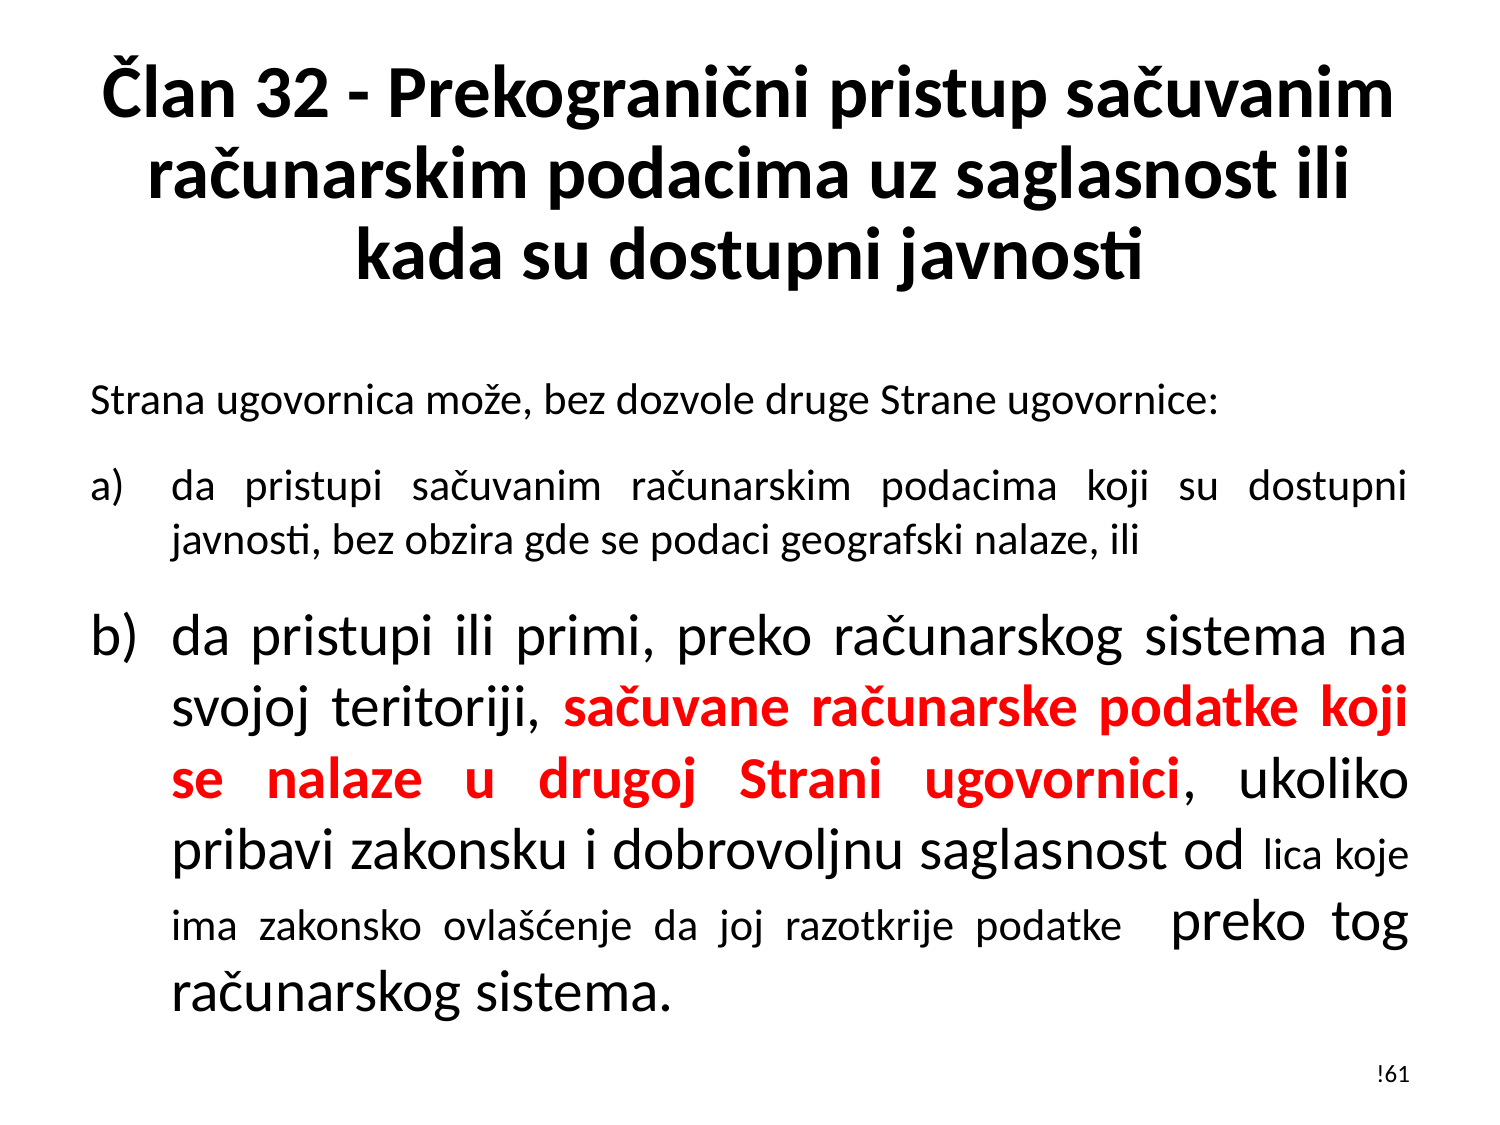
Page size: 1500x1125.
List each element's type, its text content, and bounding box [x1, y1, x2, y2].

list Strana ugovornica može, bez dozvole druge Strane ugovornice: da pristupi sačuvanim računarskim podacima koji su dostupni javnosti, bez obzira gde se podaci geografski nalaze, ili da pristupi ili primi, preko računarskog sistema na svojoj teritoriji, sačuvane računarske podatke koji se nalaze u drugoj Strani ugovornici, ukoliko pribavi zakonsku i dobrovoljnu saglasnost od lica koje ima zakonsko ovlašćenje da joj razotkrije podatke preko tog računarskog sistema. [75, 362, 1425, 1045]
title Član 32 - Prekogranični pristup sačuvanim računarskim podacima uz saglasnost ili kada su dostupni javnosti [75, 45, 1425, 266]
slide_number !61 [1074, 1045, 1425, 1103]
